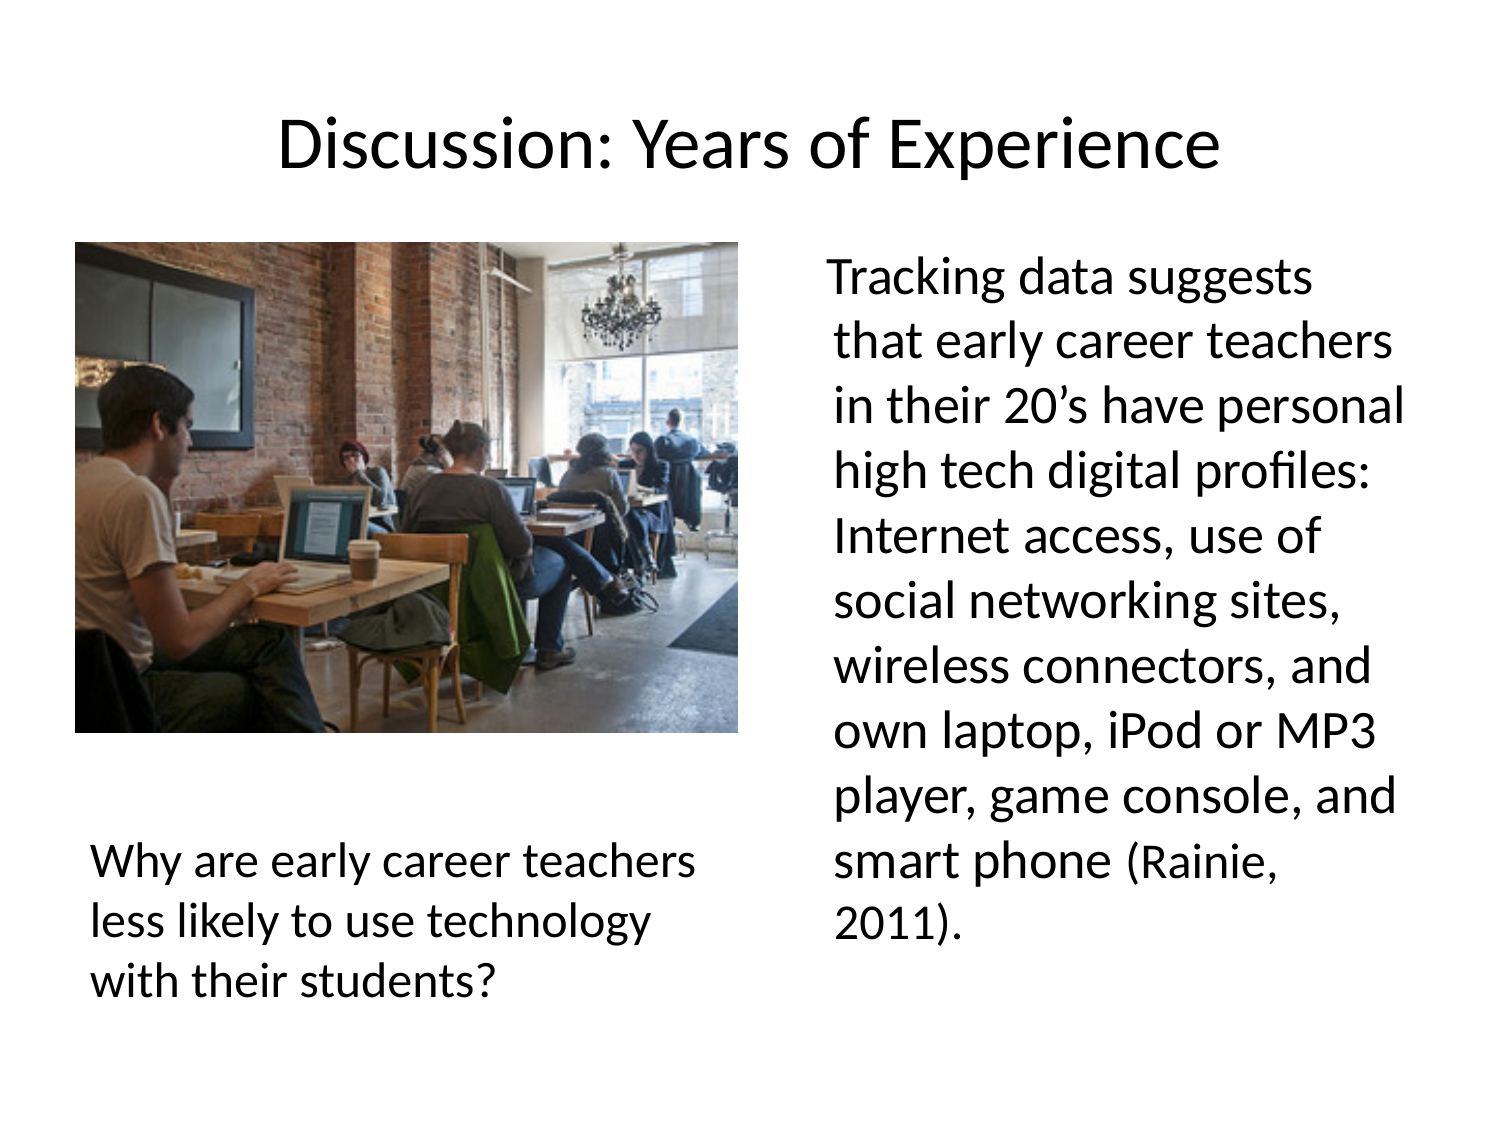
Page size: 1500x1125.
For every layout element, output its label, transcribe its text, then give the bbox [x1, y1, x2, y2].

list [74, 116, 738, 859]
list Tracking data suggests that early career teachers in their 20’s have personal high tech digital profiles: Internet access, use of social networking sites, wireless connectors, and own laptop, iPod or MP3 player, game console, and smart phone (Rainie, 2011). [762, 232, 1425, 975]
title Discussion: Years of Experience [75, 45, 1425, 233]
text_box Why are early career teachers less likely to use technology with their students? [74, 819, 763, 1015]
